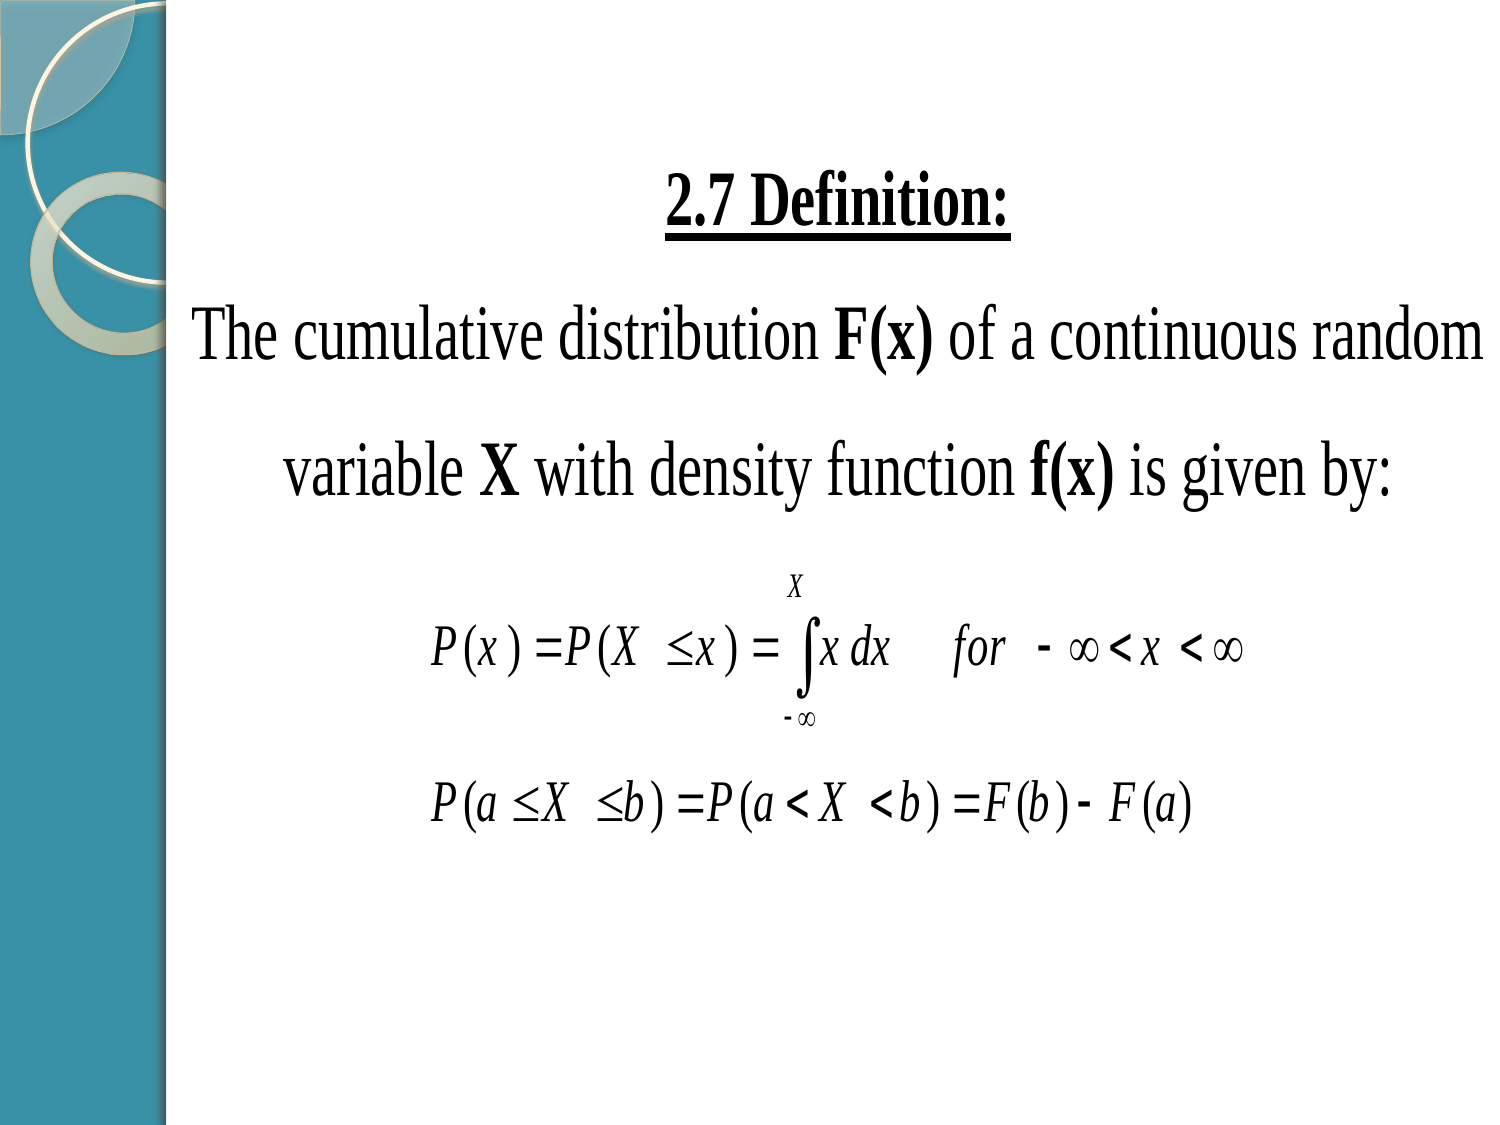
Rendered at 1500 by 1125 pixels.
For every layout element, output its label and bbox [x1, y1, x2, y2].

text_box [105, 152, 1500, 844]
